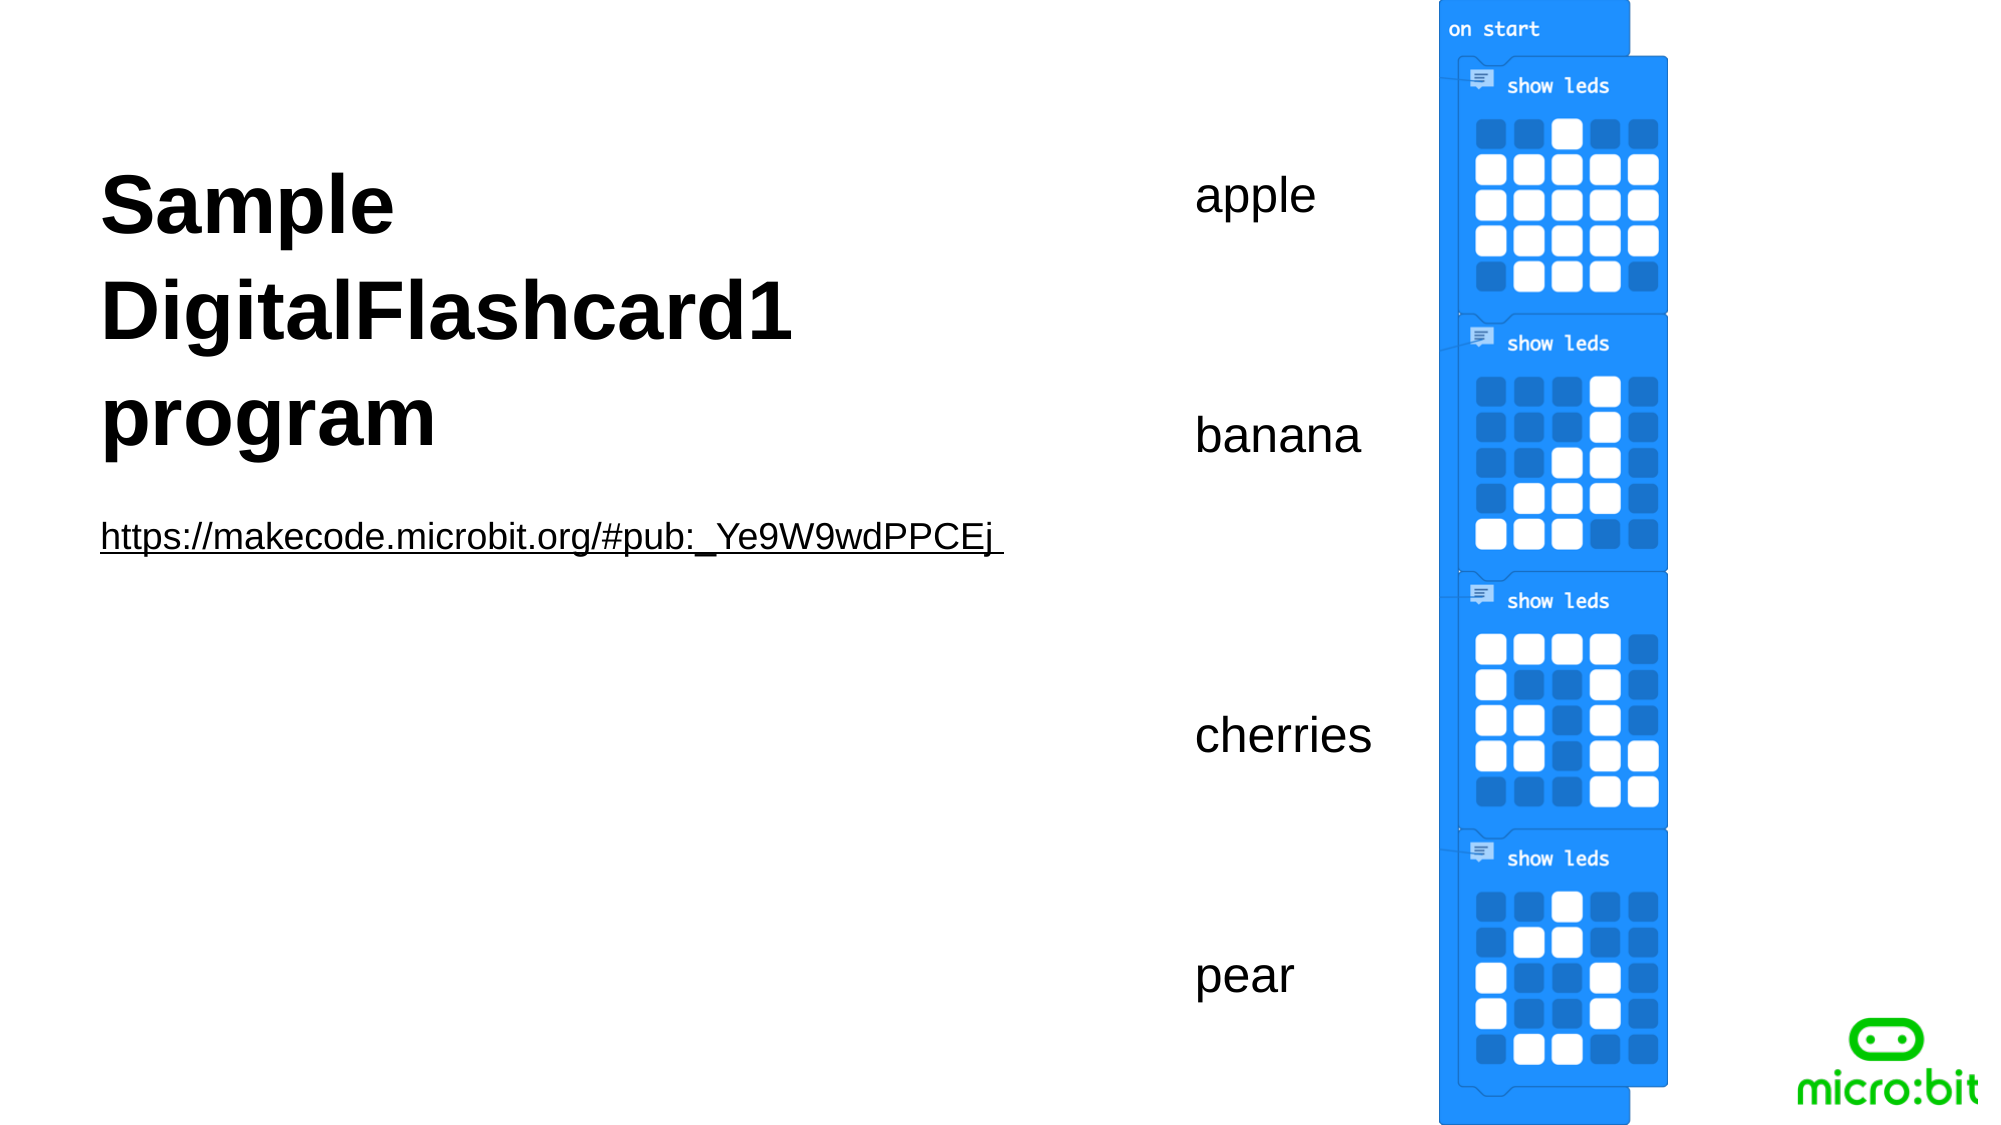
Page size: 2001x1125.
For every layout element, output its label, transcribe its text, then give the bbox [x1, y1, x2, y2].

text_box Sample DigitalFlashcard1 program https://makecode.microbit.org/#pub:_Ye9W9wdPPCEj [85, 56, 1036, 880]
picture [1439, 0, 1668, 1125]
text_box apple banana cherries pear [1180, 155, 1434, 1080]
picture [1797, 1017, 1978, 1106]
